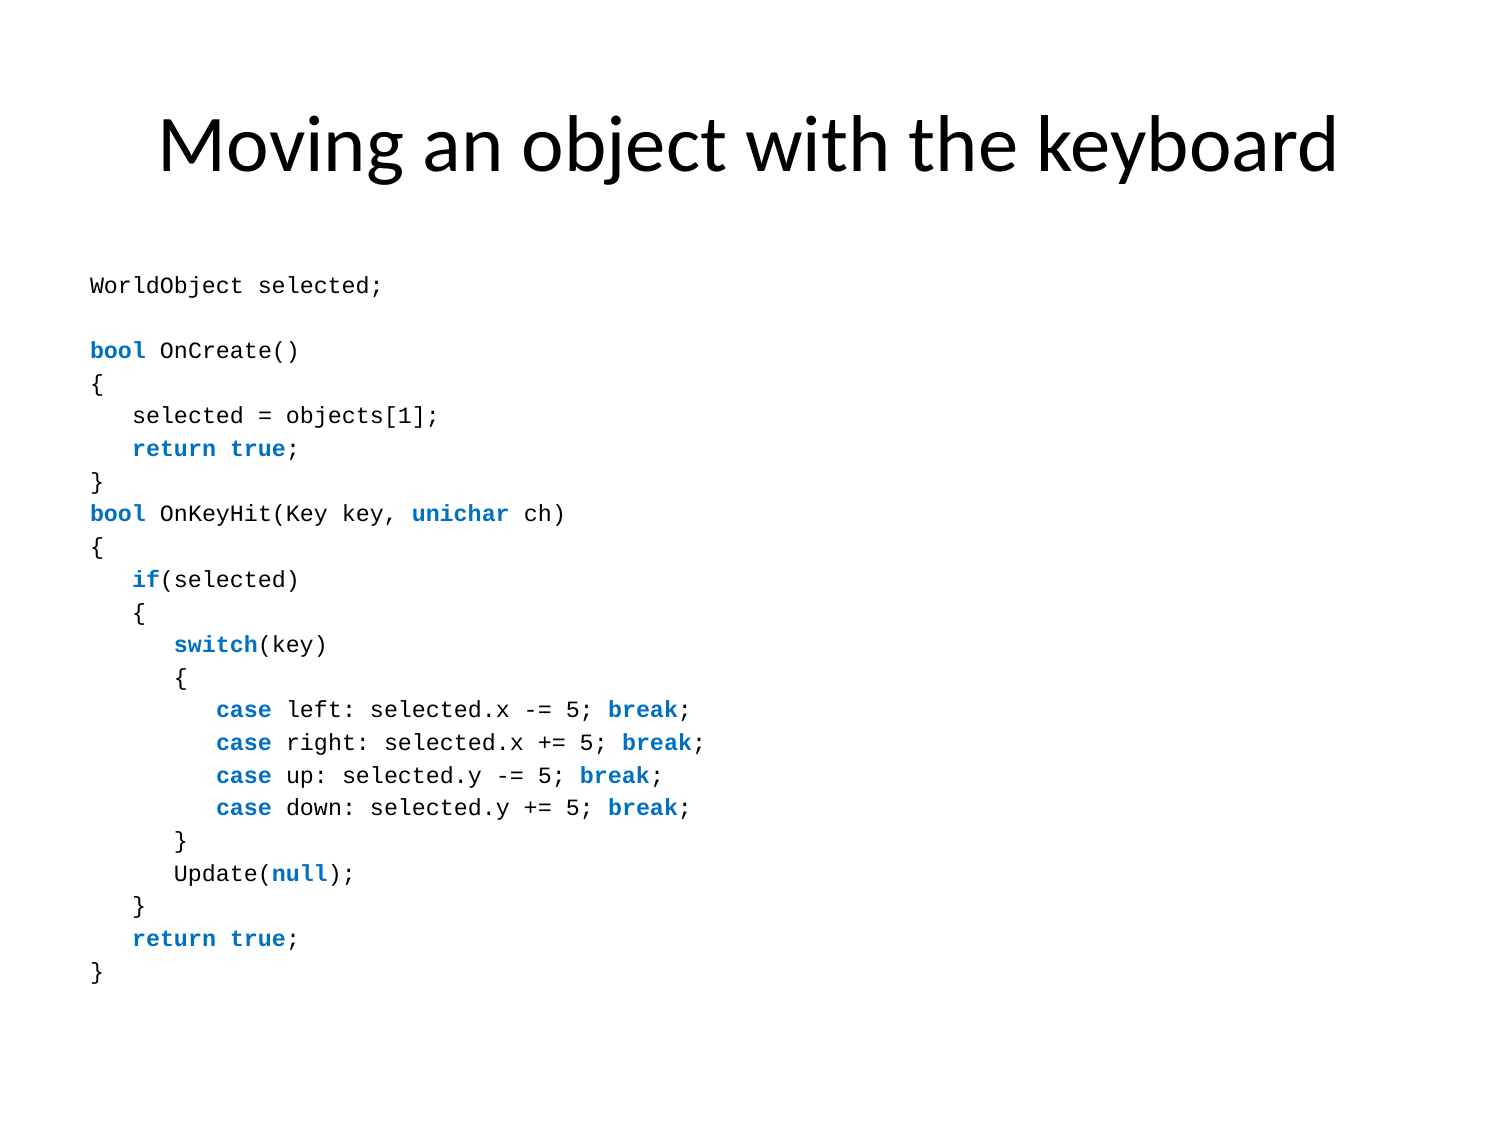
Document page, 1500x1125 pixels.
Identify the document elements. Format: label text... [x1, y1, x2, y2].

title Moving an object with the keyboard [75, 45, 1425, 233]
list WorldObject selected; bool OnCreate() { selected = objects[1]; return true; } bool OnKeyHit(Key key, unichar ch) { if(selected) { switch(key) { case left: selected.x -= 5; break; case right: selected.x += 5; break; case up: selected.y -= 5; break; case down: selected.y += 5; break; } Update(null); } return true; } [75, 262, 1425, 1005]
